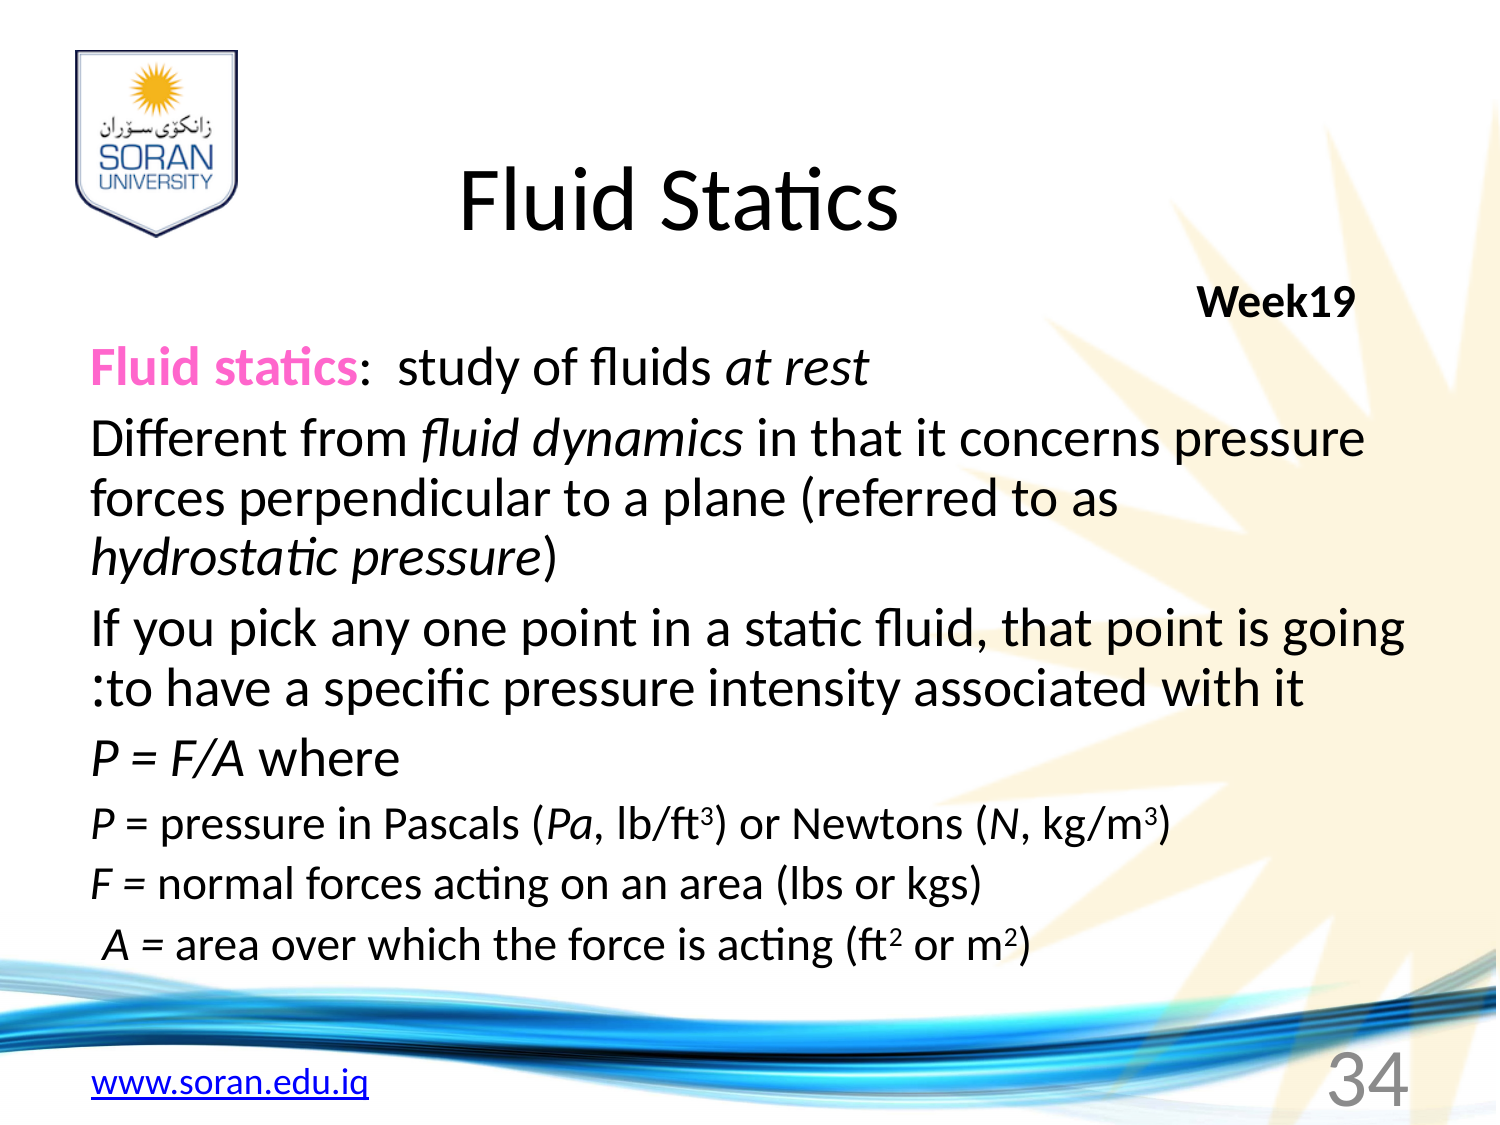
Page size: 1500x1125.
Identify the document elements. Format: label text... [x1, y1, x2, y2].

text_box [123, 42, 1399, 231]
picture [0, 99, 1500, 1125]
picture [75, 50, 123, 238]
slide_number 34 [1074, 1042, 1425, 1103]
text_box Fluid Statics [112, 99, 1388, 288]
list Week19 Fluid statics: study of fluids at rest Different from fluid dynamics in that it concerns pressure forces perpendicular to a plane (referred to as hydrostatic pressure) If you pick any one point in a static fluid, that point is going to have a specific pressure intensity associated with it: P = F/A where P = pressure in Pascals (Pa, lb/ft3) or Newtons (N, kg/m3) F = normal forces acting on an area (lbs or kgs) A = area over which the force is acting (ft2 or m2) [75, 262, 1425, 1005]
